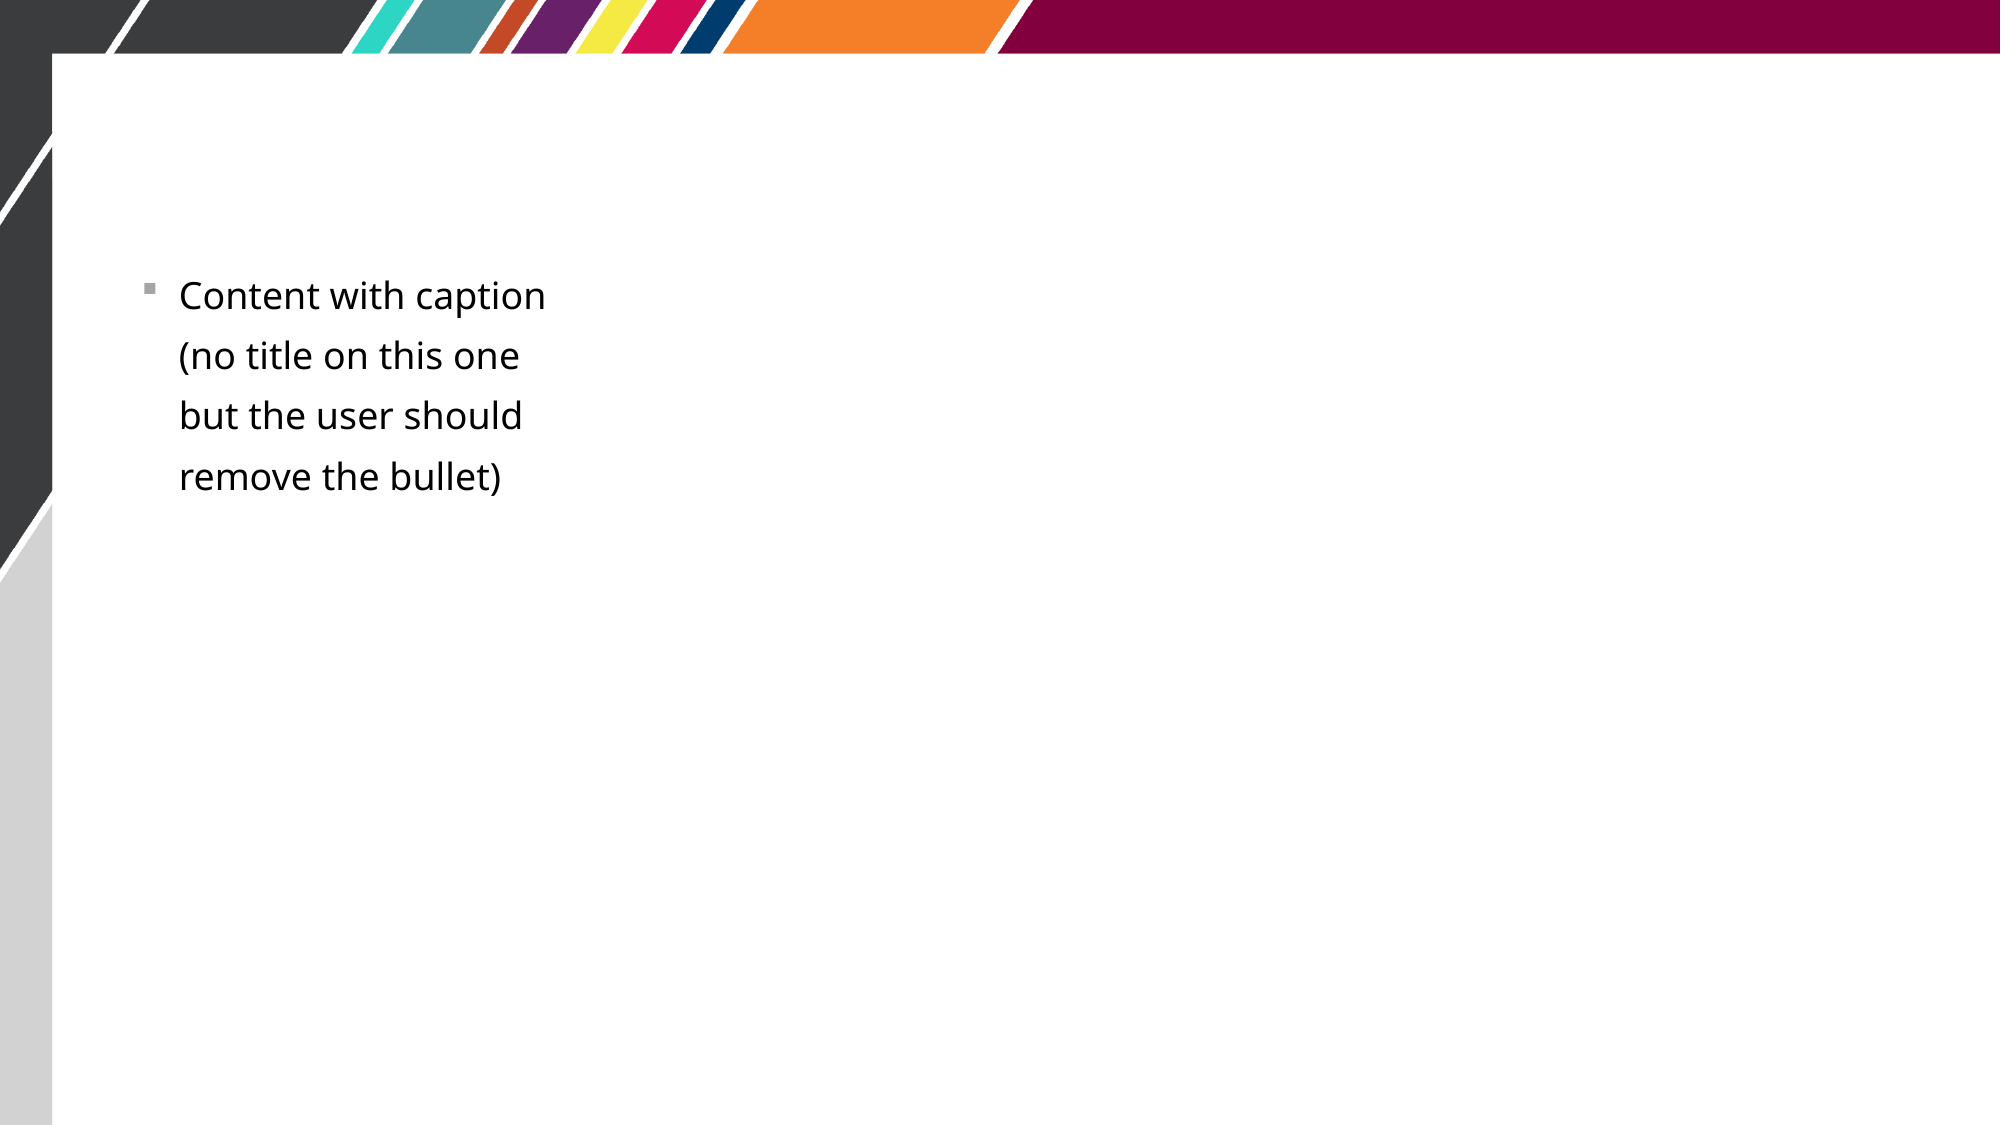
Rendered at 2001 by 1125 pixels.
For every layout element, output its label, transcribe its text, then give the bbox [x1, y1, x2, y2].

list Content with caption (no title on this one but the user should remove the bullet) [141, 256, 550, 1048]
picture [0, 0, 2000, 1125]
